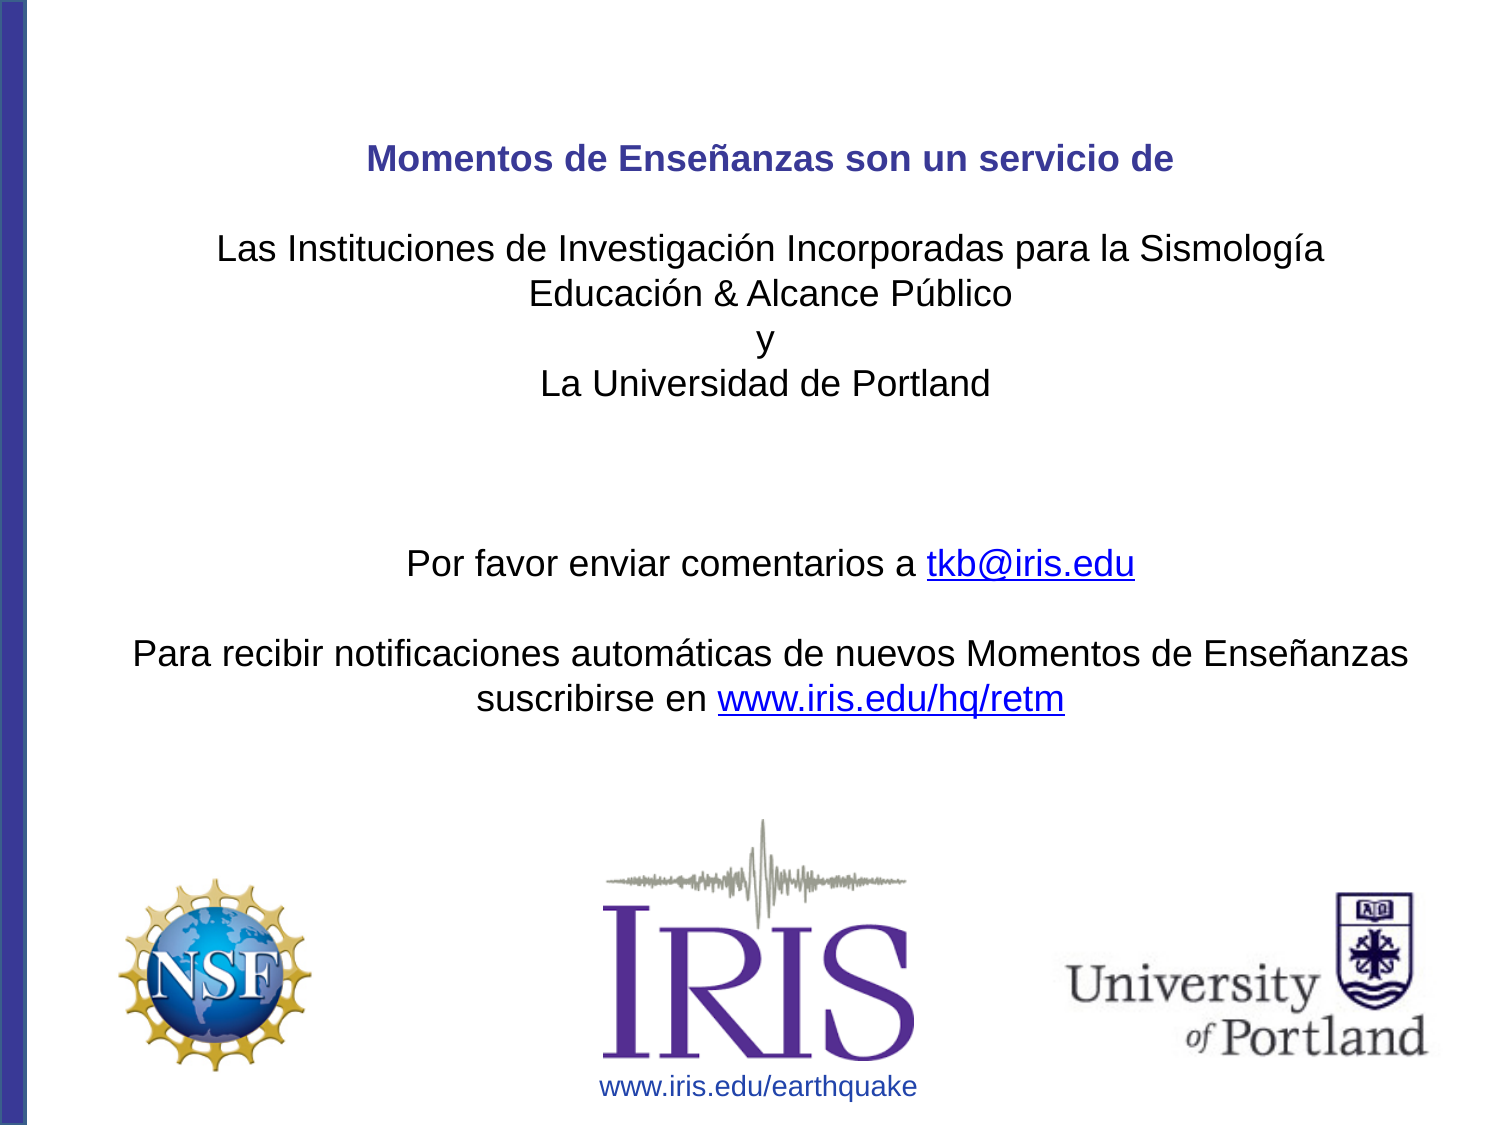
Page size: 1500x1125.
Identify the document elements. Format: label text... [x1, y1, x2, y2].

picture [1049, 863, 1447, 1074]
text_box www.iris.edu/earthquake [552, 1060, 965, 1110]
picture [603, 819, 914, 1061]
text_box [0, 0, 27, 1125]
picture [116, 875, 314, 1074]
text_box Momentos de Enseñanzas son un servicio de Las Instituciones de Investigación Incorporadas para la Sismología Educación & Alcance Público y La Universidad de Portland Por favor enviar comentarios a tkb@iris.edu Para recibir notificaciones automáticas de nuevos Momentos de Enseñanzas suscribirse en www.iris.edu/hq/retm [116, 126, 1425, 772]
